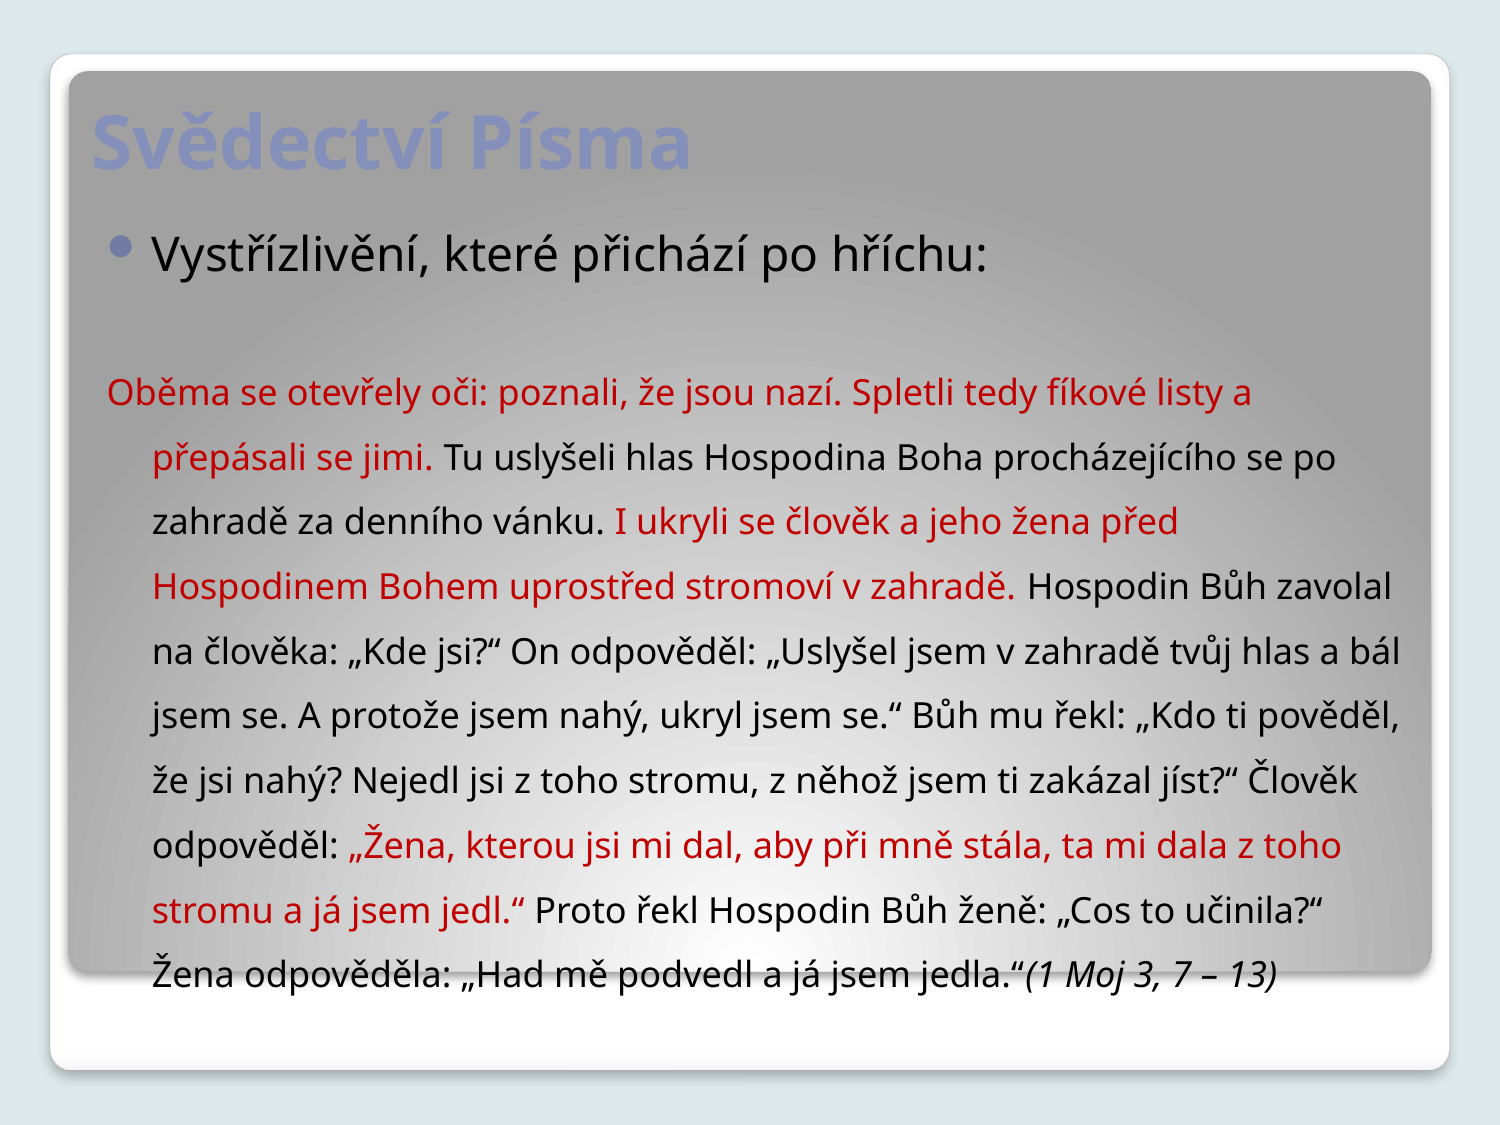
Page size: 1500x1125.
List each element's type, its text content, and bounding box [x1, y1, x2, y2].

title Svědectví Písma [76, 66, 1420, 192]
list Vystřízlivění, které přichází po hříchu: Oběma se otevřely oči: poznali, že jsou nazí. Spletli tedy fíkové listy a přepásali se jimi. Tu uslyšeli hlas Hospodina Boha procházejícího se po zahradě za denního vánku. I ukryli se člověk a jeho žena před Hospodinem Bohem uprostřed stromoví v zahradě. Hospodin Bůh zavolal na člověka: „Kde jsi?“ On odpověděl: „Uslyšel jsem v zahradě tvůj hlas a bál jsem se. A protože jsem nahý, ukryl jsem se.“ Bůh mu řekl: „Kdo ti pověděl, že jsi nahý? Nejedl jsi z toho stromu, z něhož jsem ti zakázal jíst?“ Člověk odpověděl: „Žena, kterou jsi mi dal, aby při mně stála, ta mi dala z toho stromu a já jsem jedl.“ Proto řekl Hospodin Bůh ženě: „Cos to učinila?“ Žena odpověděla: „Had mě podvedl a já jsem jedla.“(1 Moj 3, 7 – 13) [76, 208, 1420, 1025]
